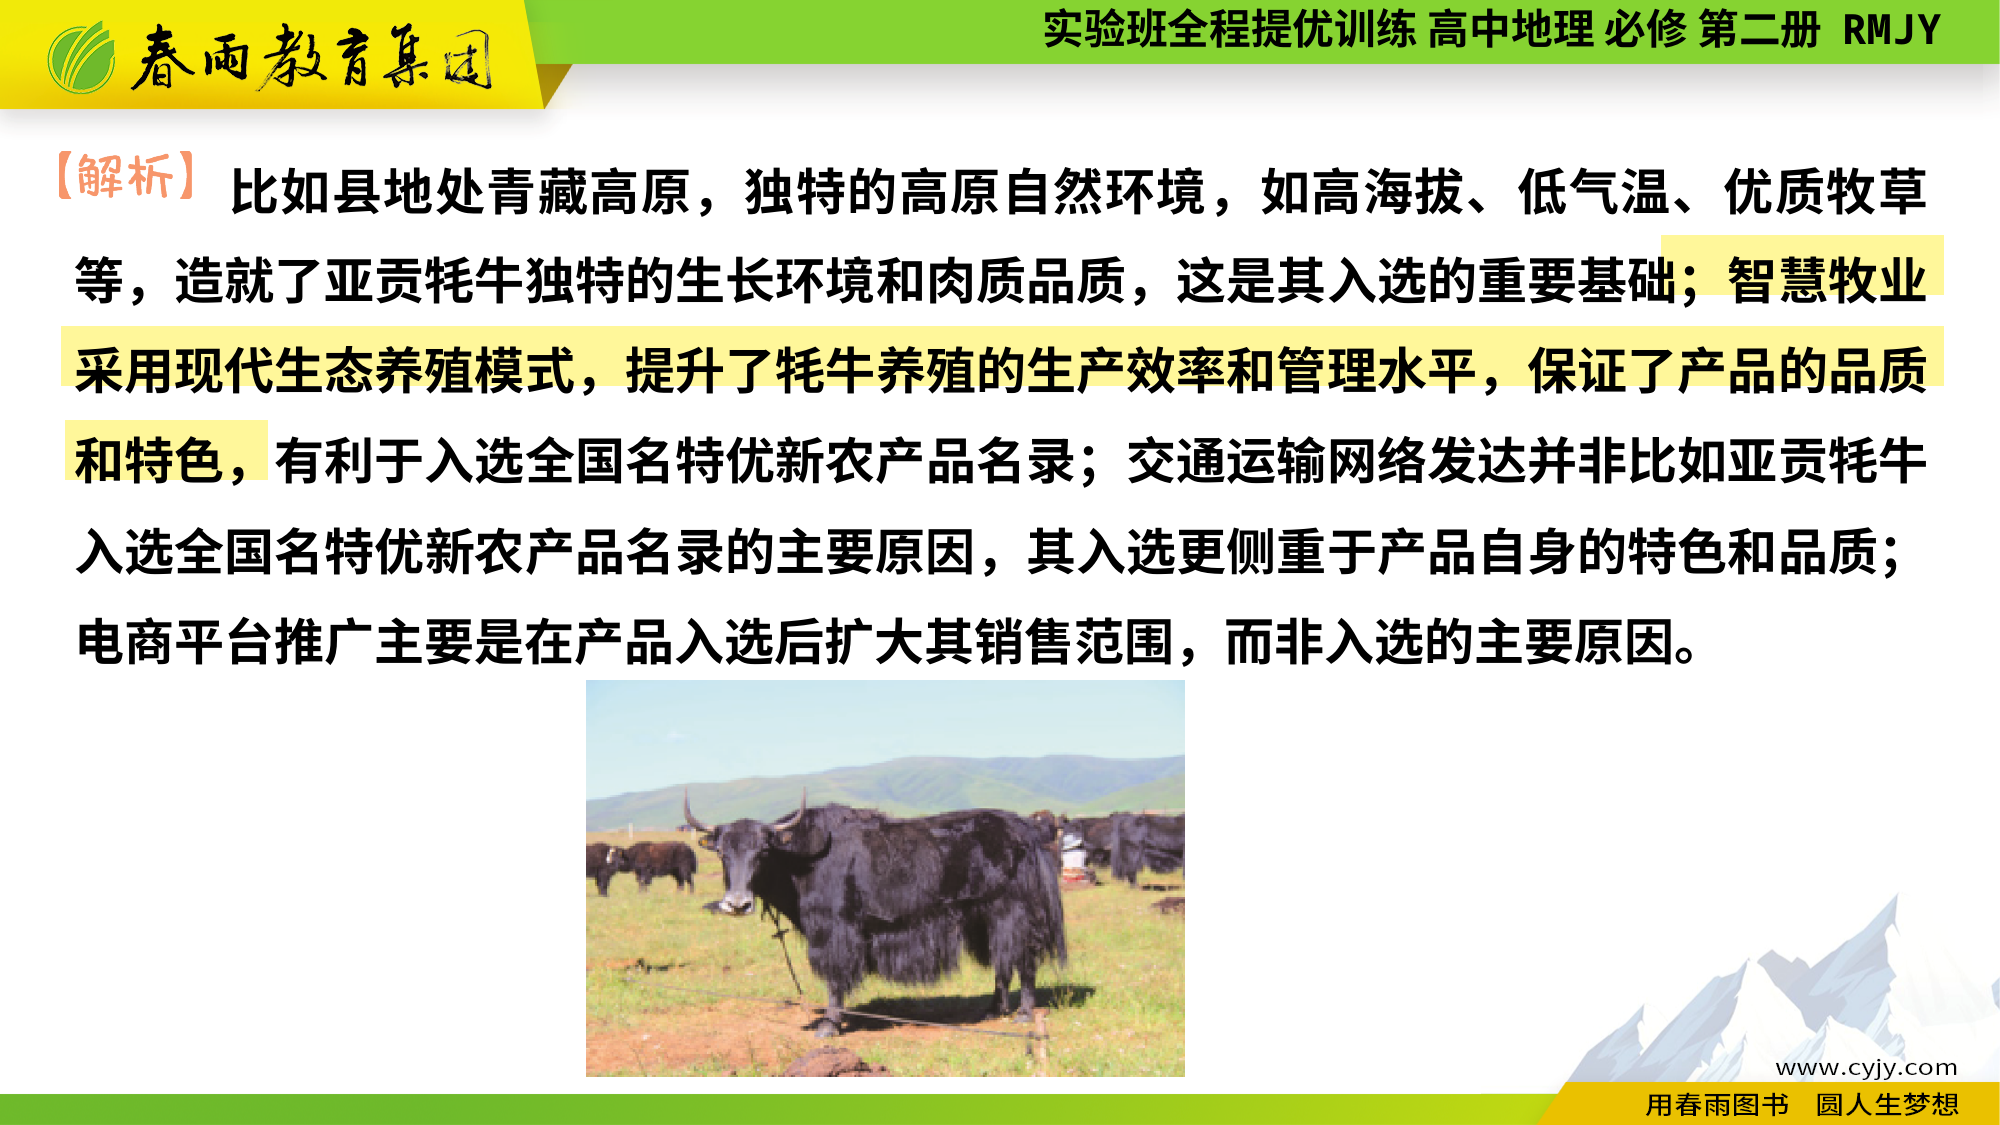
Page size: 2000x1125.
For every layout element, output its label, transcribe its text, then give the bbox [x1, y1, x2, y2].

list 比如县地处青藏高原，独特的高原自然环境，如高海拔、低气温、优质牧草等，造就了亚贡牦牛独特的生长环境和肉质品质，这是其入选的重要基础；智慧牧业采用现代生态养殖模式，提升了牦牛养殖的生产效率和管理水平，保证了产品的品质和特色，有利于入选全国名特优新农产品名录；交通运输网络发达并非比如亚贡牦牛入选全国名特优新农产品名录的主要原因，其入选更侧重于产品自身的特色和品质；电商平台推广主要是在产品入选后扩大其销售范围，而非入选的主要原因。 [59, 122, 1944, 328]
list 比如县地处青藏高原，独特的高原自然环境，如高海拔、低气温、优质牧草等，造就了亚贡牦牛独特的生长环境和肉质品质，这是其入选的重要基础；智慧牧业采用现代生态养殖模式，提升了牦牛养殖的生产效率和管理水平，保证了产品的品质和特色，有利于入选全国名特优新农产品名录；交通运输网络发达并非比如亚贡牦牛入选全国名特优新农产品名录的主要原因，其入选更侧重于产品自身的特色和品质；电商平台推广主要是在产品入选后扩大其销售范围，而非入选的主要原因。 [59, 393, 1944, 683]
picture [0, 0, 2000, 1125]
